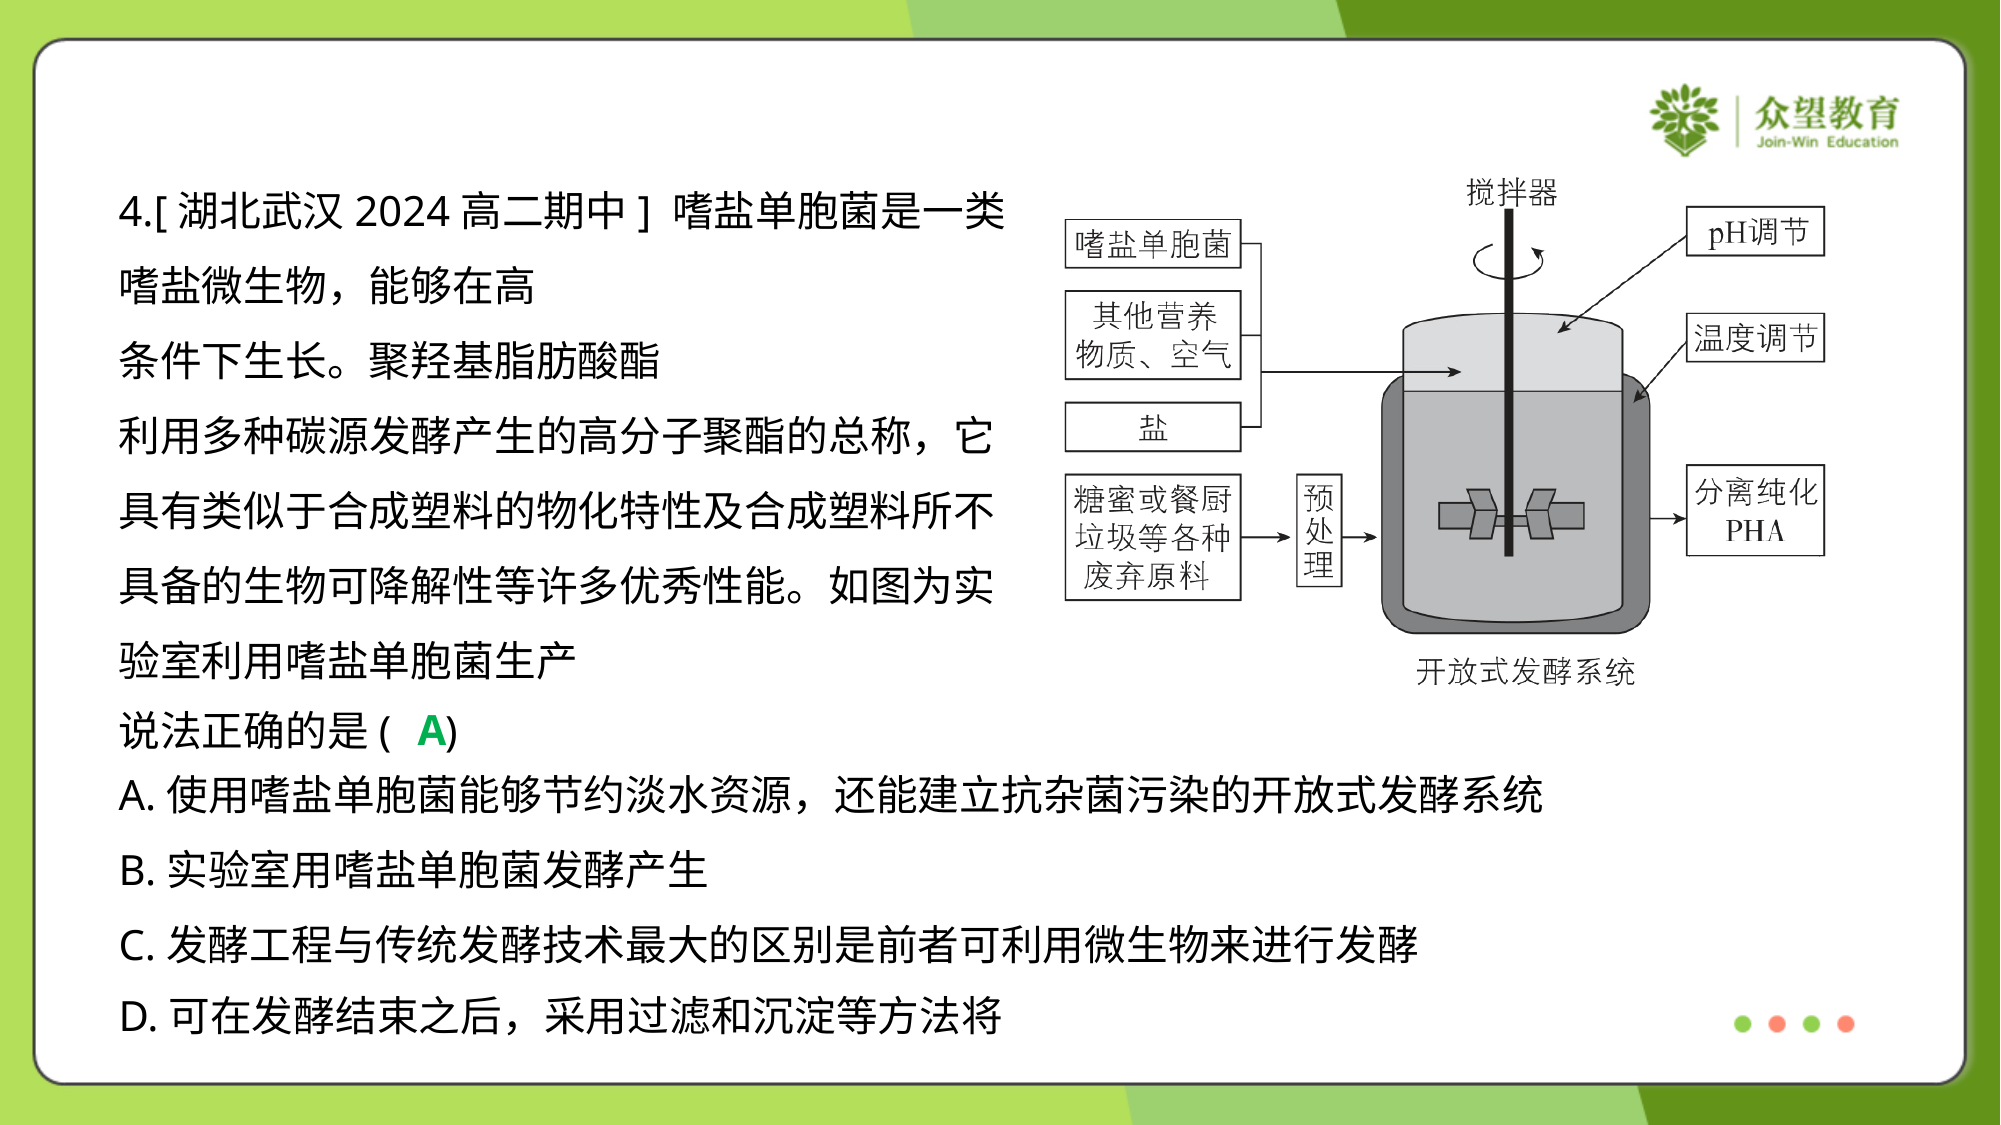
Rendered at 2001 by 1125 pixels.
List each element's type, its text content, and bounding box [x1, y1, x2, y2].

picture [0, 0, 2000, 1125]
text_box A [401, 682, 463, 747]
